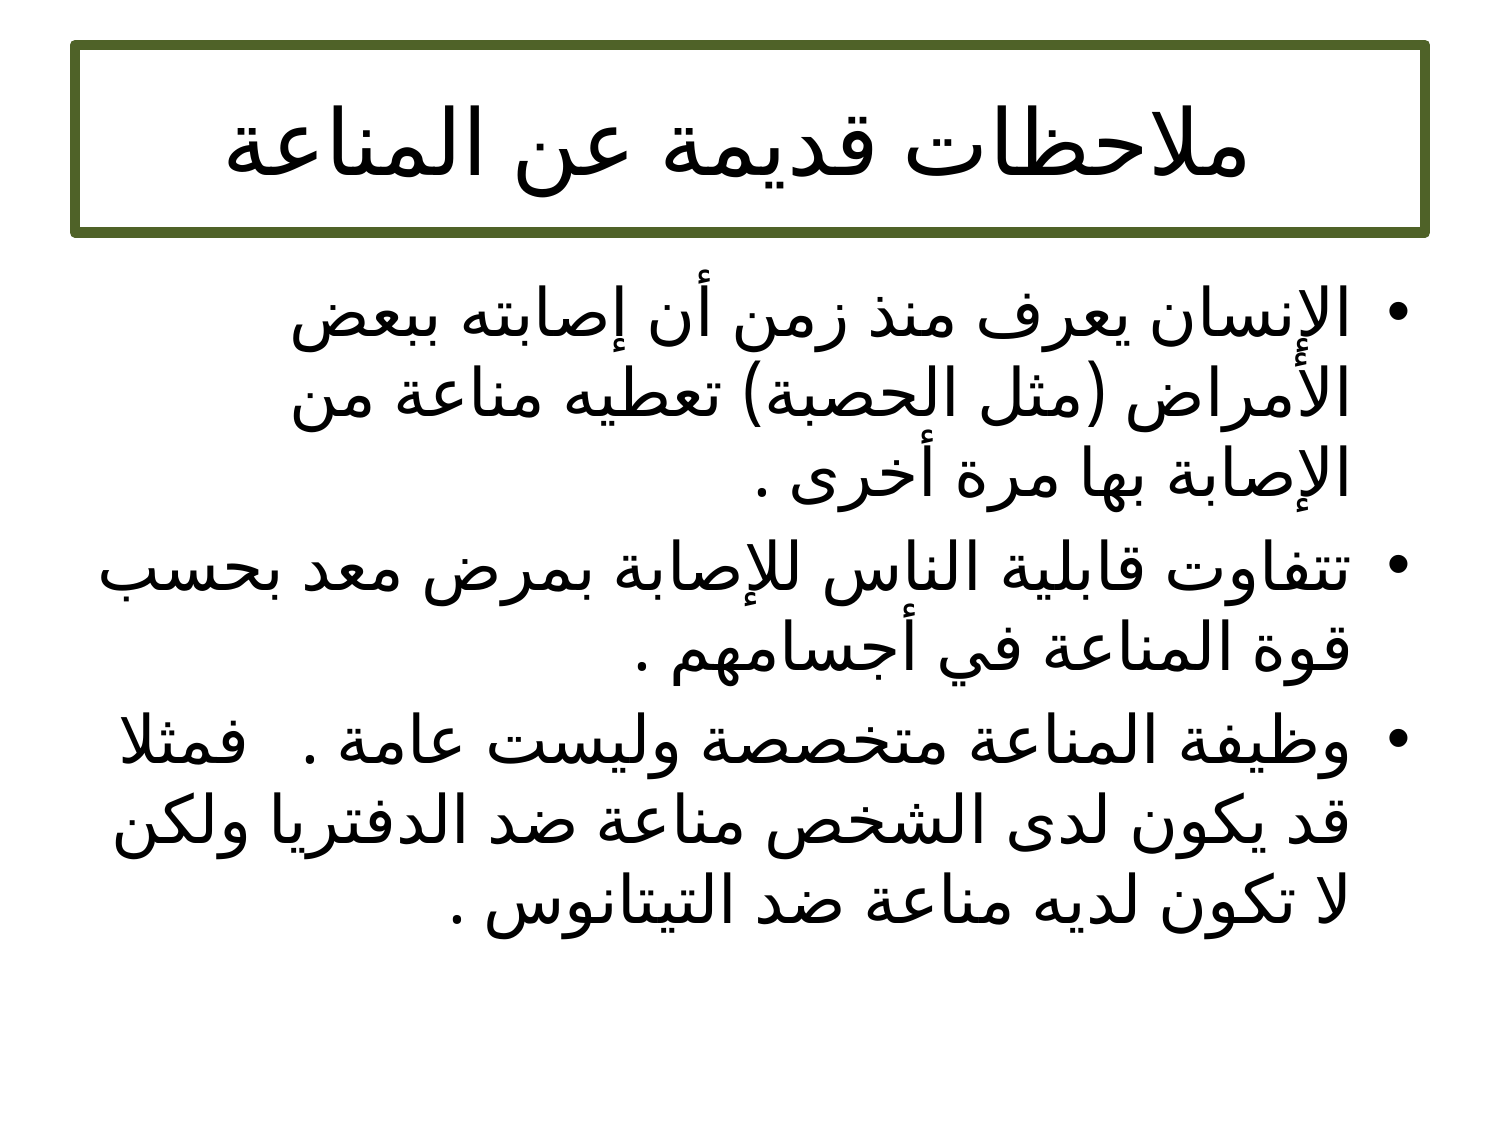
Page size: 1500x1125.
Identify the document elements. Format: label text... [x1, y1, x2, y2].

title ملاحظات قديمة عن المناعة [75, 45, 1425, 233]
list الإنسان يعرف منذ زمن أن إصابته ببعض الأمراض (مثل الحصبة) تعطيه مناعة من الإصابة بها مرة أخرى . تتفاوت قابلية الناس للإصابة بمرض معد بحسب قوة المناعة في أجسامهم . وظيفة المناعة متخصصة وليست عامة . فمثلا قد يكون لدى الشخص مناعة ضد الدفتريا ولكن لا تكون لديه مناعة ضد التيتانوس . [75, 262, 1425, 1005]
